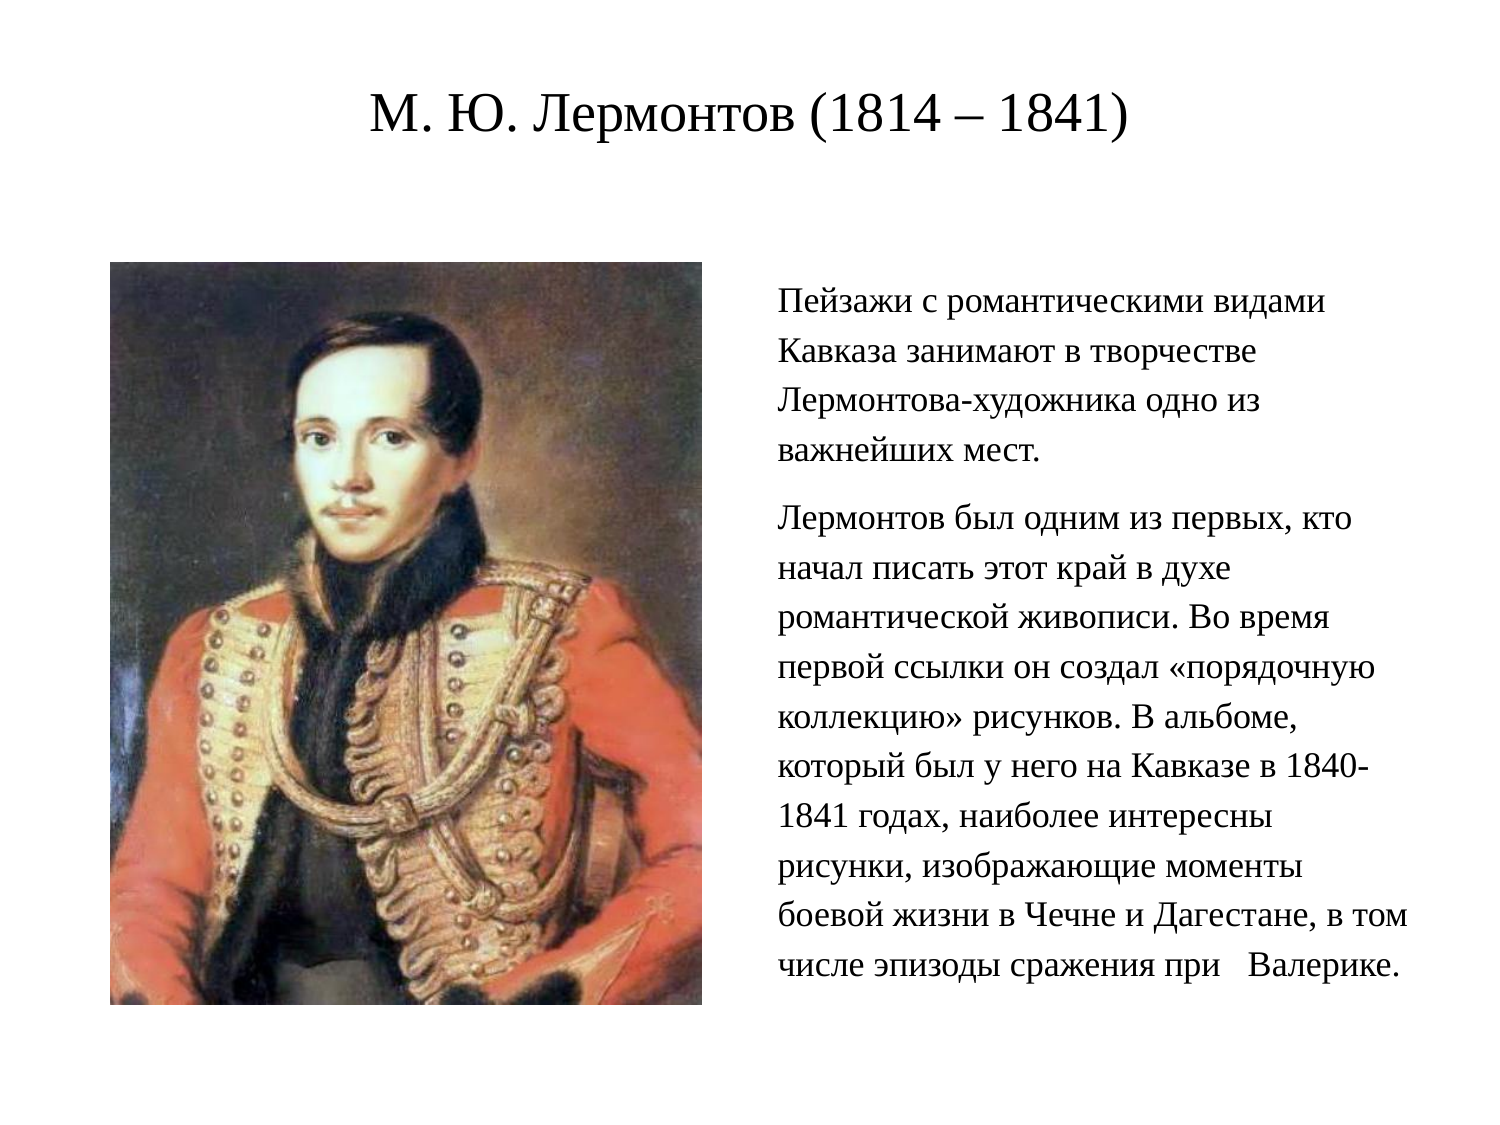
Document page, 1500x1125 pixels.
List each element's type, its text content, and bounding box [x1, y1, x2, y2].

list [110, 262, 702, 1006]
list Пейзажи с романтическими видами Кавказа занимают в творчестве Лермонтова-художника одно из важнейших мест. Лермонтов был одним из первых, кто начал писать этот край в духе романтической живописи. Во время первой ссылки он создал «порядочную коллекцию» рисунков. В альбоме, который был у него на Кавказе в 1840-1841 годах, наиболее интересны рисунки, изобра­жающие моменты боевой жизни в Чечне и Дагестане, в том числе эпизоды сражения при Валерике. [762, 262, 1425, 1005]
title М. Ю. Лермонтов (1814 – 1841) [75, 45, 1425, 233]
